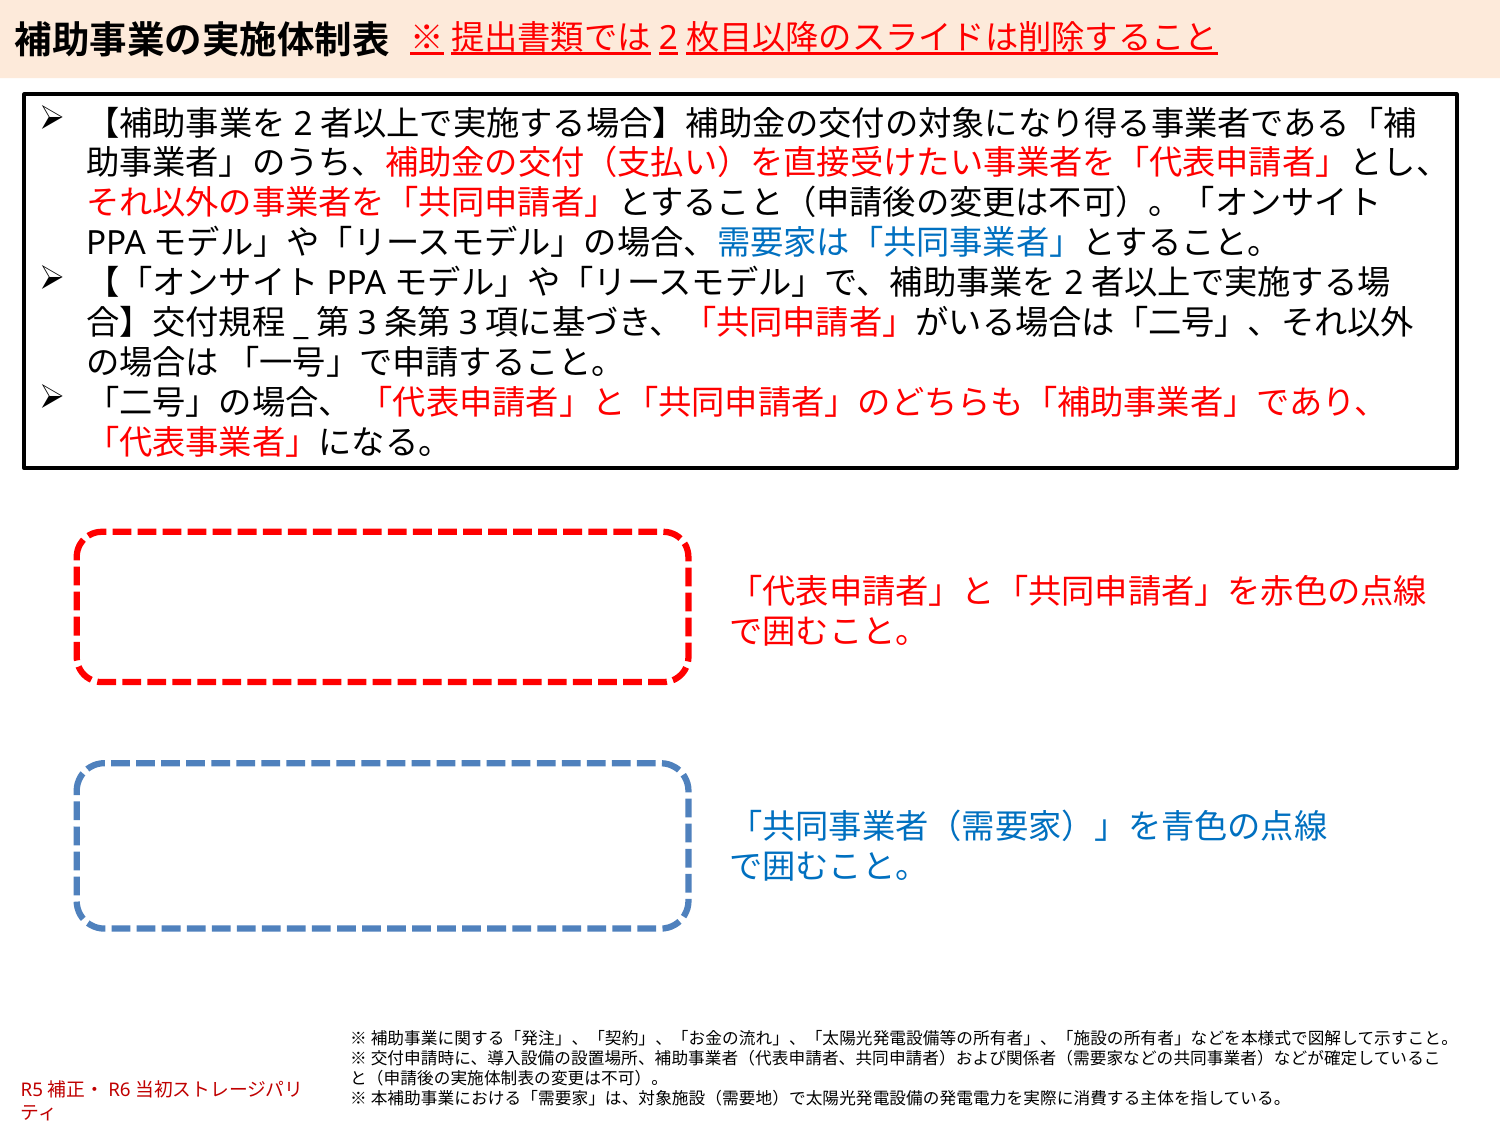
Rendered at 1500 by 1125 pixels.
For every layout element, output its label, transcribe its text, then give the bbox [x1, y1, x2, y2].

text_box 【補助事業を2者以上で実施する場合】補助金の交付の対象になり得る事業者である「補助事業者」のうち、補助金の交付（支払い）を直接受けたい事業者を「代表申請者」とし、それ以外の事業者を「共同申請者」とすること（申請後の変更は不可）。「オンサイトPPAモデル」や「リースモデル」の場合、需要家は「共同事業者」とすること。 【「オンサイトPPAモデル」や「リースモデル」で、補助事業を2者以上で実施する場合】交付規程_第3条第3項に基づき、「共同申請者」がいる場合は「二号」、それ以外の場合は 「一号」で申請すること。 「二号」の場合、 「代表申請者」と「共同申請者」のどちらも「補助事業者」であり、「代表事業者」になる。 [22, 92, 1459, 470]
text_box 「代表申請者」と「共同申請者」を赤色の点線で囲むこと。 [714, 562, 1457, 657]
text_box ※提出書類では2枚目以降のスライドは削除すること [395, 9, 1235, 64]
text_box [74, 761, 691, 931]
text_box 「共同事業者（需要家）」を青色の点線で囲むこと。 [714, 797, 1366, 893]
text_box [74, 529, 691, 685]
